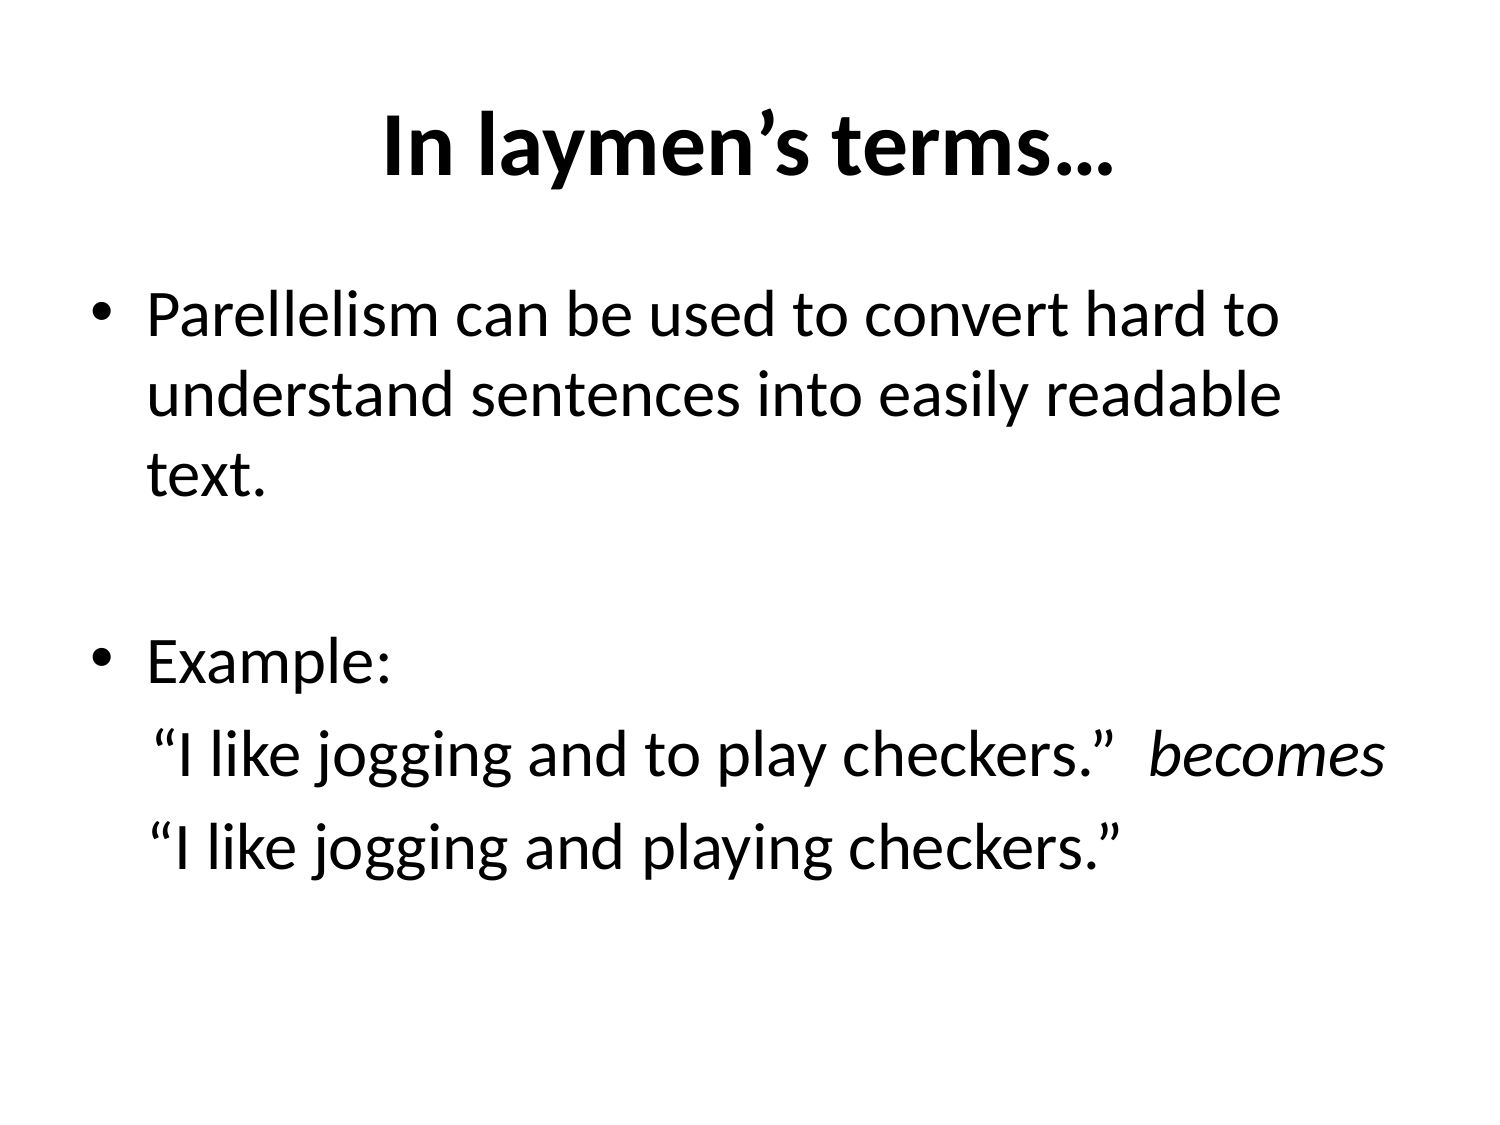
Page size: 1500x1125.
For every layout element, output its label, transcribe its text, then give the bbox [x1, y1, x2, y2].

title In laymen’s terms… [75, 45, 1425, 233]
list Parellelism can be used to convert hard to understand sentences into easily readable text. Example: “I like jogging and to play checkers.” becomes “I like jogging and playing checkers.” [75, 262, 1425, 1005]
